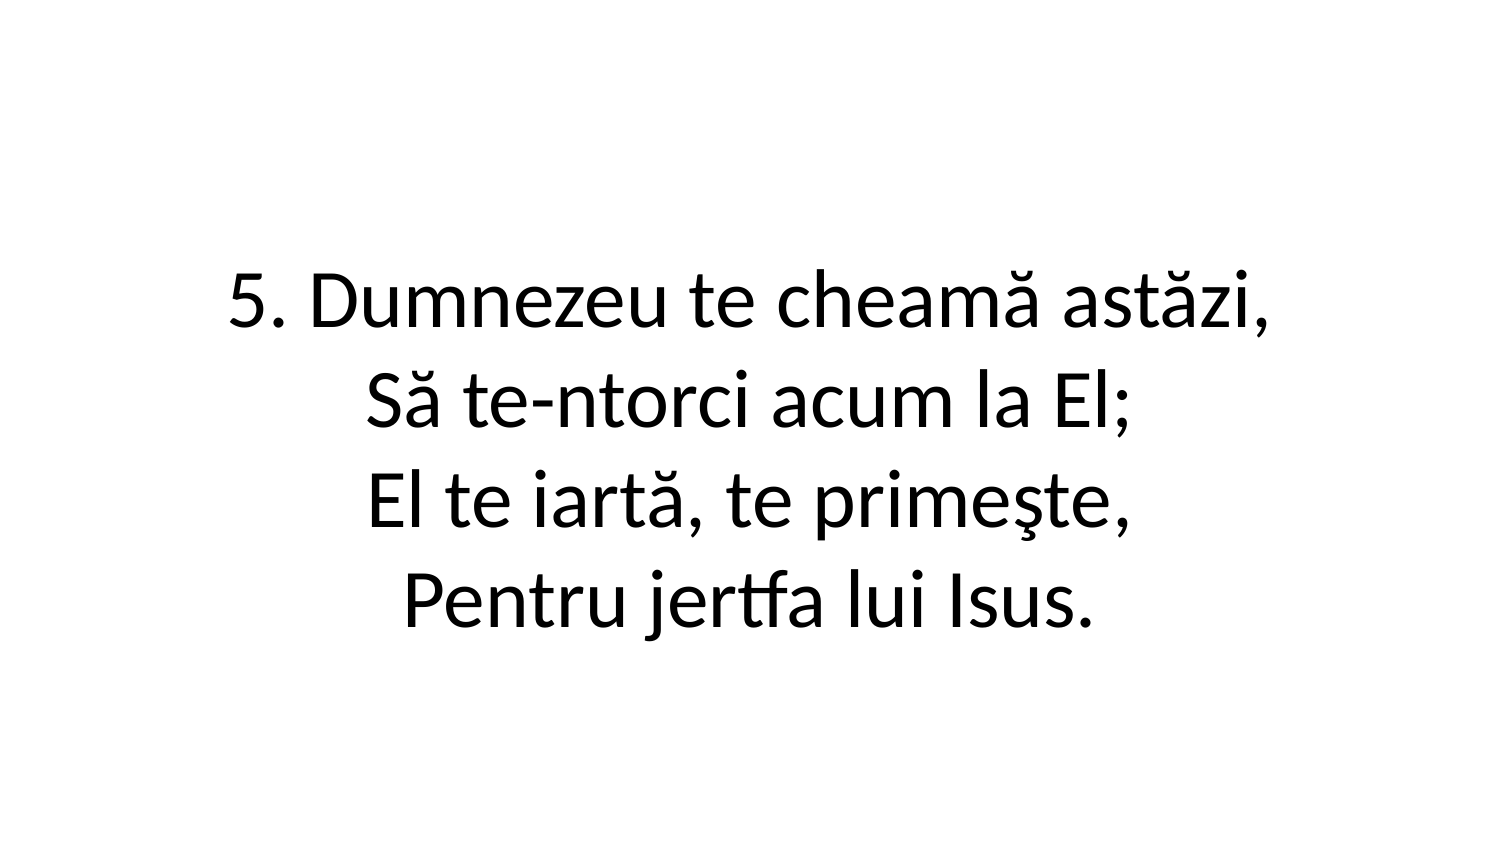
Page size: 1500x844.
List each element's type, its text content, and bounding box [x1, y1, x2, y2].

text_box 5. Dumnezeu te cheamă astăzi, Să te-ntorci acum la El; El te iartă, te primeşte, Pentru jertfa lui Isus. [211, 192, 1289, 652]
